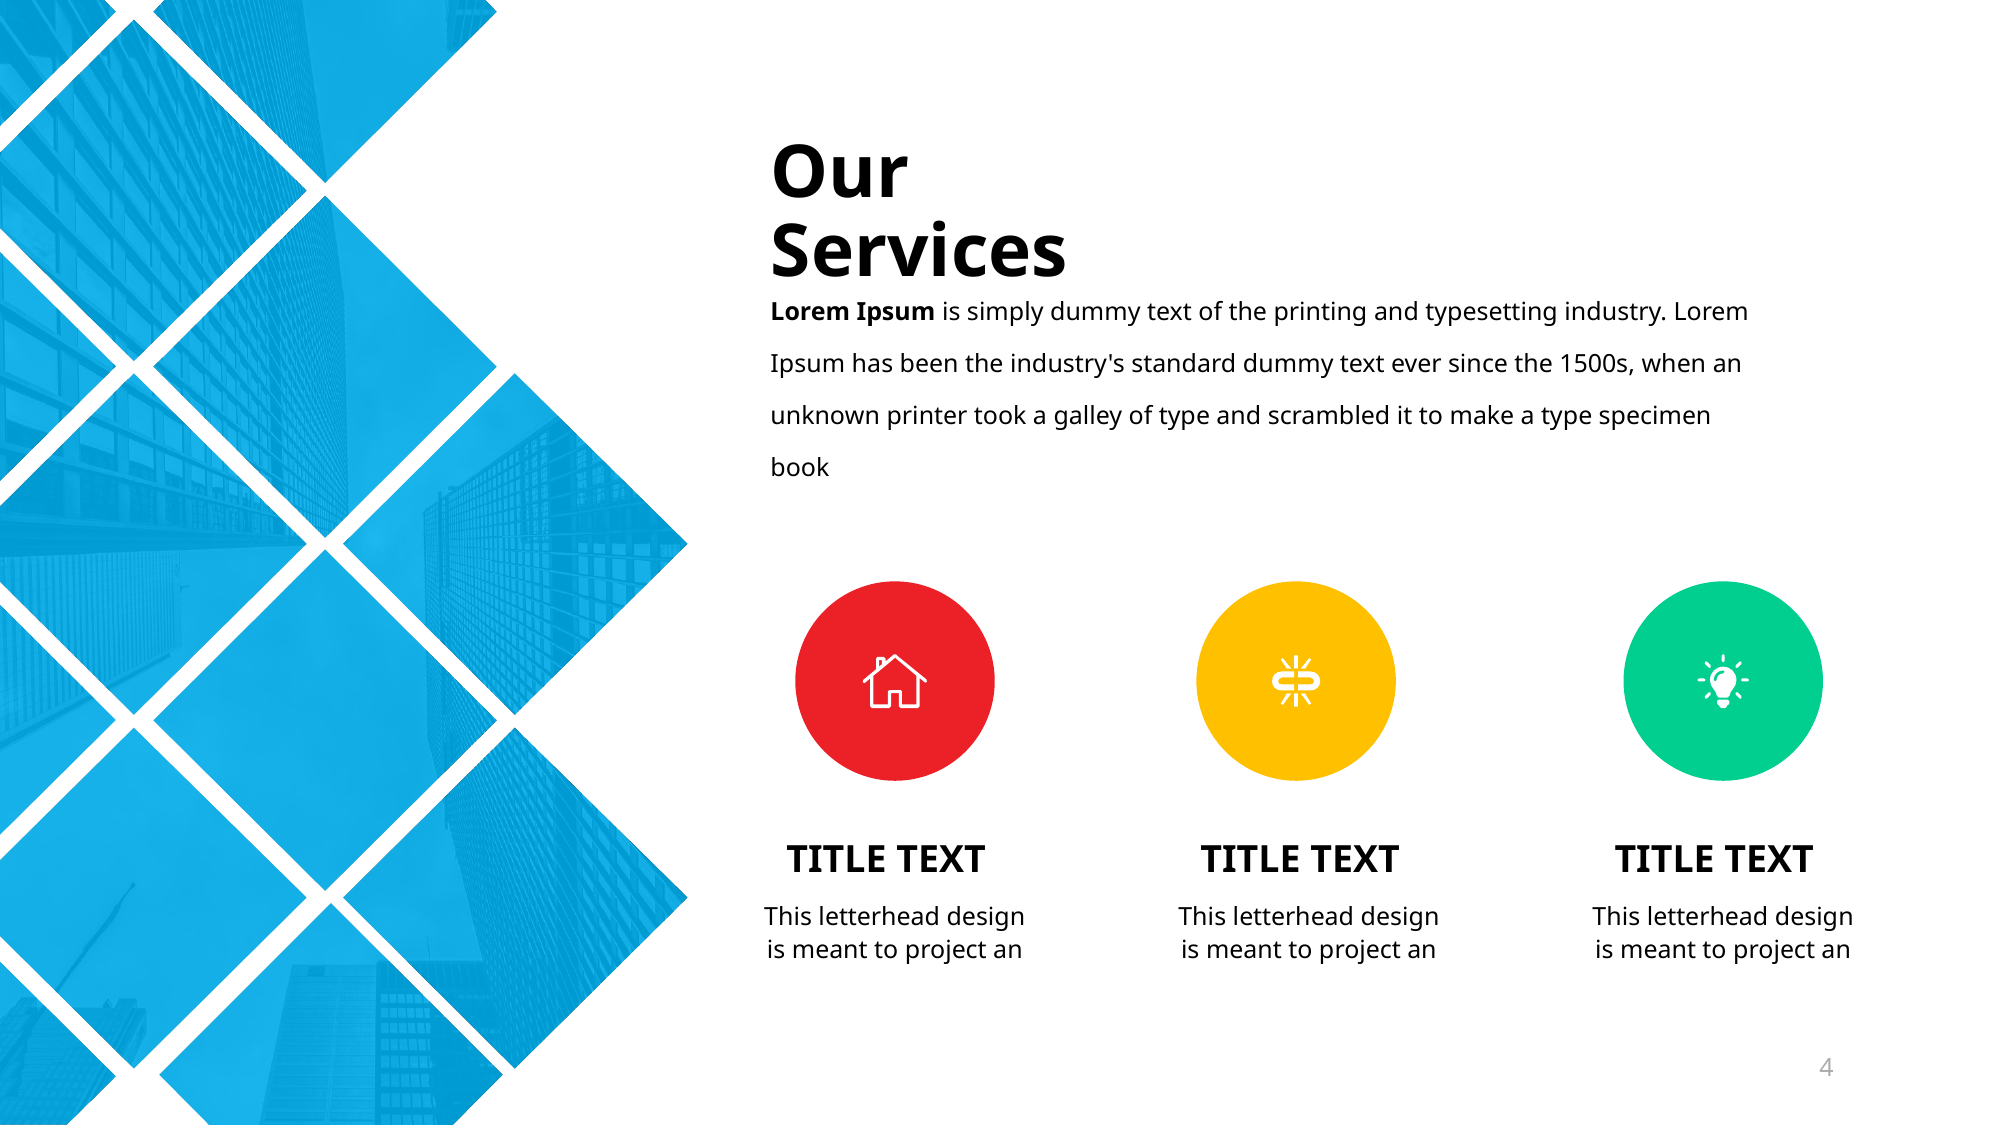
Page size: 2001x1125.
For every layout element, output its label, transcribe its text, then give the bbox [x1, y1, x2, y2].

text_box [0, 0, 688, 1125]
text_box Lorem Ipsum is simply dummy text of the printing and typesetting industry. Lorem Ipsum has been the industry's standard dummy text ever since the 1500s, when an unknown printer took a galley of type and scrambled it to make a type specimen book [755, 265, 1769, 490]
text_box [755, 559, 1035, 965]
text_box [1169, 559, 1449, 965]
slide_number 4 [1790, 1042, 1863, 1094]
title Our Services [755, 111, 1208, 265]
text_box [1584, 559, 1863, 965]
